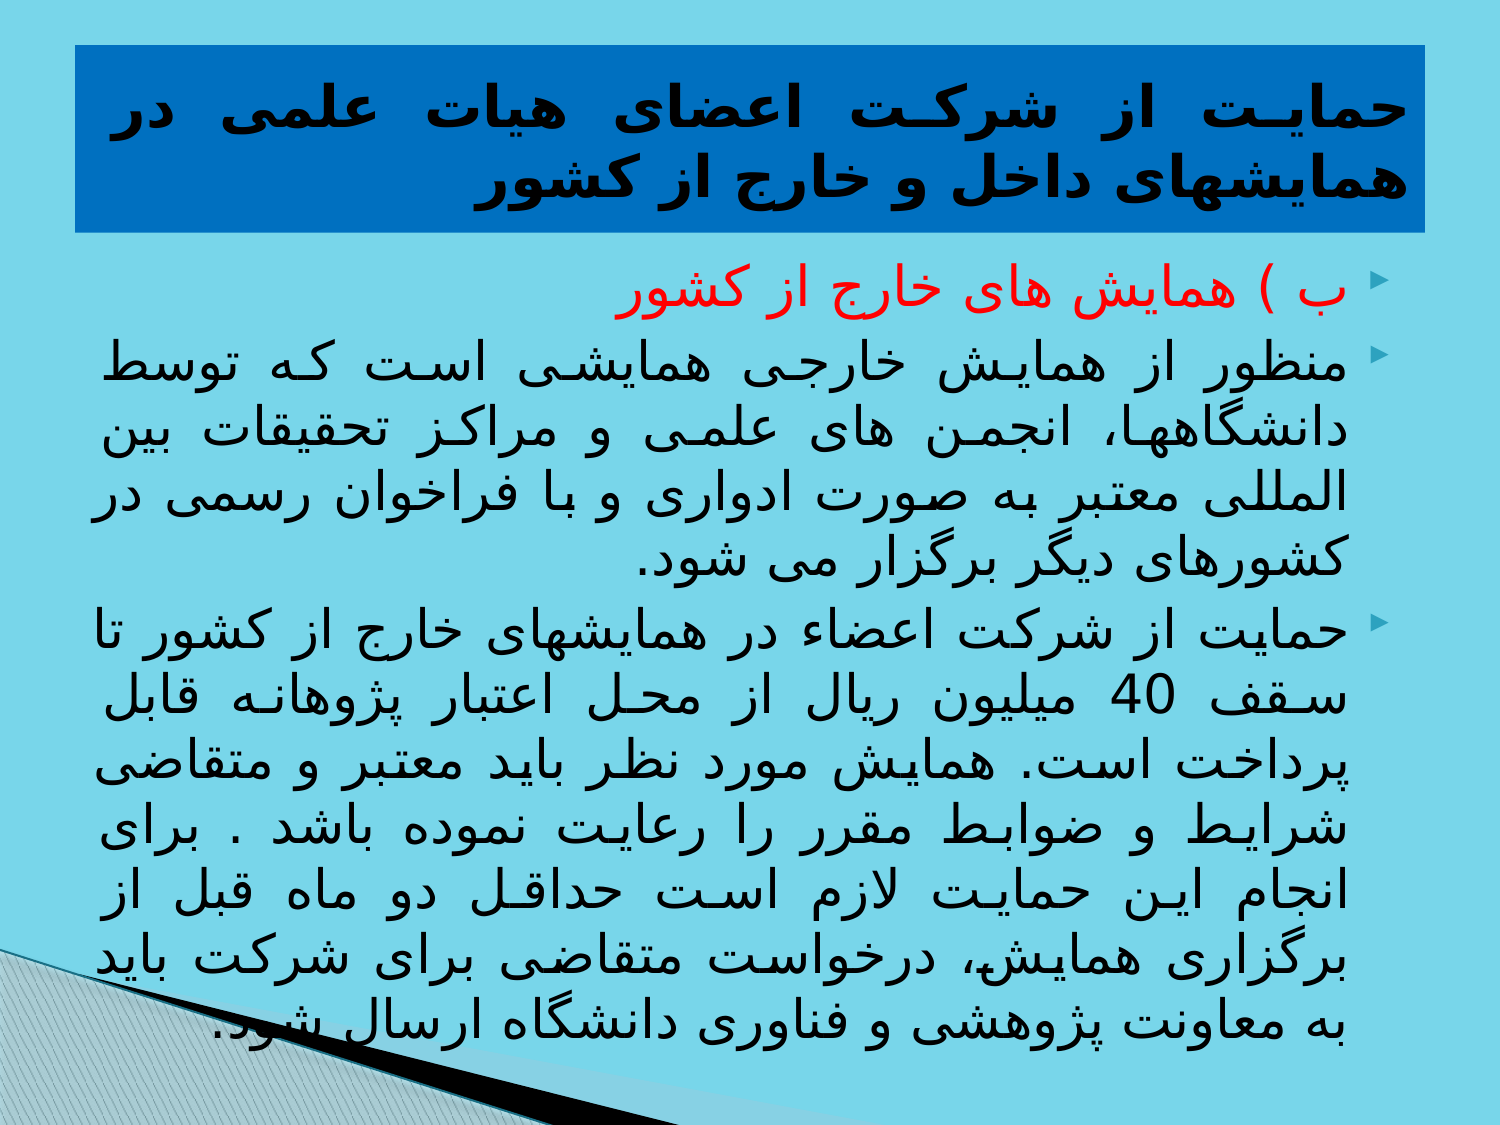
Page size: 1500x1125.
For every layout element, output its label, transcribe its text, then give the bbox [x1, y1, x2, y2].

title حمایت از شرکت اعضای هیات علمی در همایشهای داخل و خارج از کشور [75, 45, 1425, 233]
list ب ) همایش های خارج از کشور ‏ منظور از همایش خارجی همایشی است که توسط دانشگاهها، انجمن های علمی و مراکز تحقیقات بین المللی معتبر به صورت ادواری و با فراخوان رسمی در کشورهای دیگر برگزار می شود. حمایت از شرکت اعضاء در همایشهای خارج از کشور تا ‏سقف 40 میلیون ریال از محل اعتبار پژوهانه قابل پرداخت است. همایش مورد نظر ‏باید معتبر و متقاضی شرایط و ضوابط مقرر را رعایت نموده باشد . برای انجام این ‏حمایت لازم است حداقل دو ماه قبل از برگزاری همایش، درخواست متقاضی برای ‏شرکت باید به معاونت پژوهشی و فناوری دانشگاه ارسال شود. [75, 243, 1425, 986]
